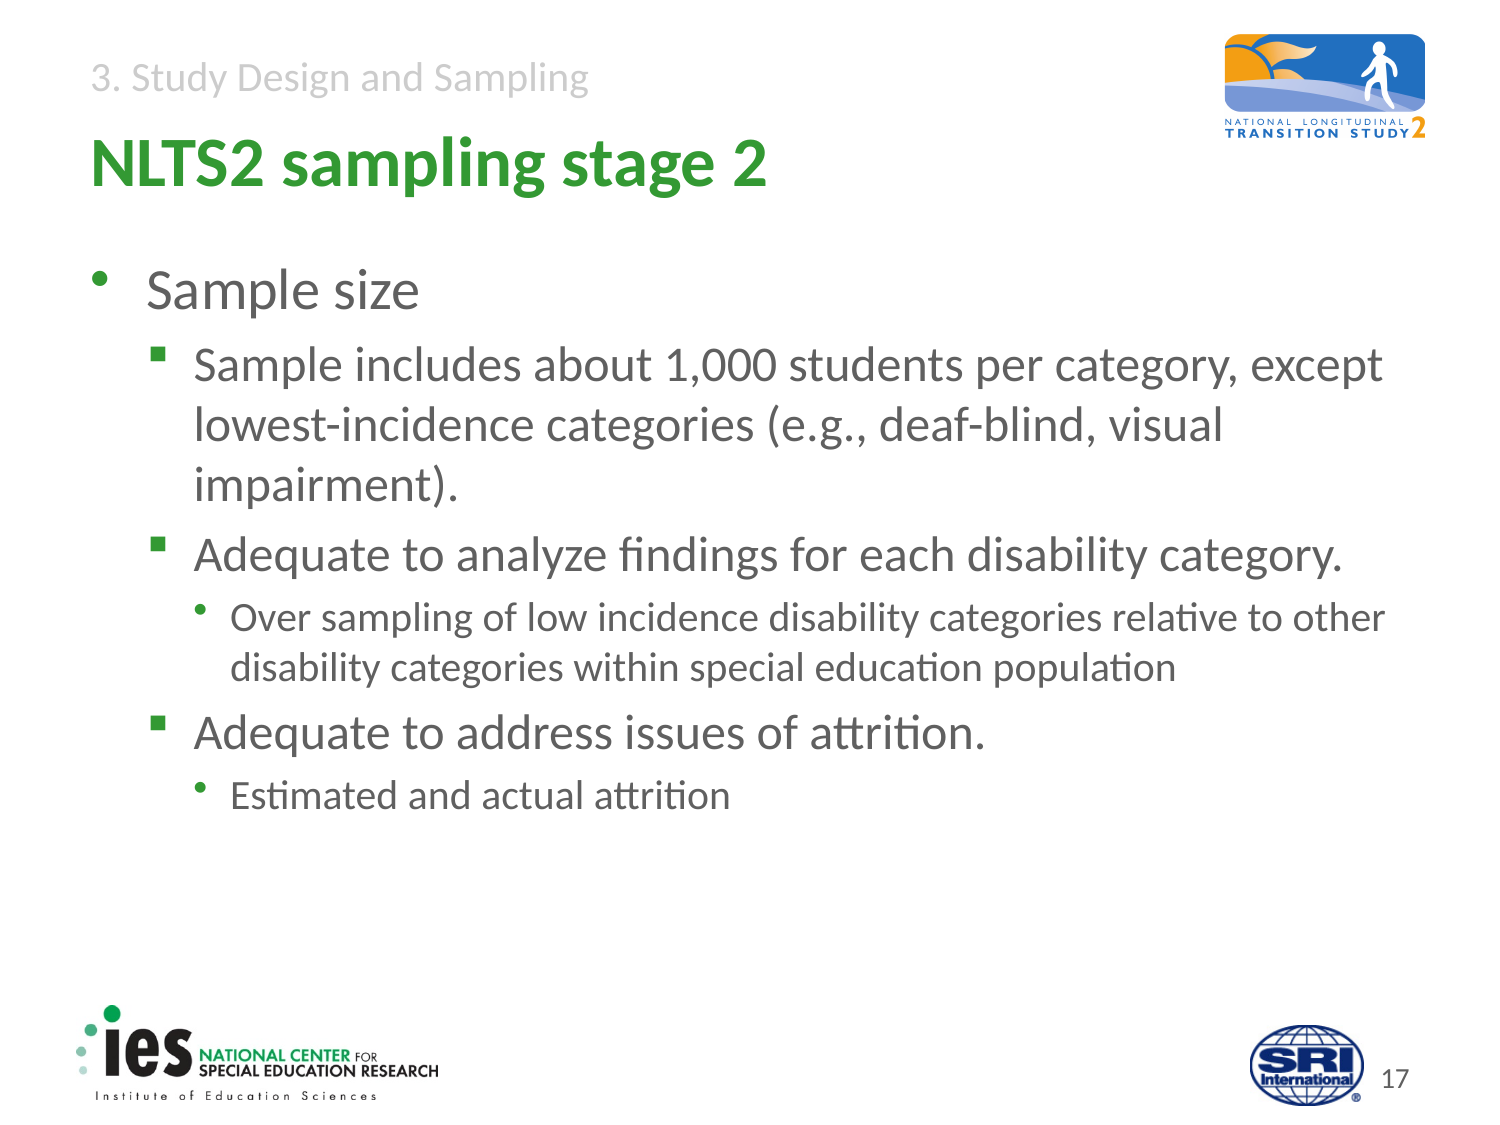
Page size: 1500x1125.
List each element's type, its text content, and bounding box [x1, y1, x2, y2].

list Sample size Sample includes about 1,000 students per category, except lowest-incidence categories (e.g., deaf-blind, visual impairment). Adequate to analyze findings for each disability category. Over sampling of low incidence disability categories relative to other disability categories within special education population Adequate to address issues of attrition. Estimated and actual attrition [74, 243, 1426, 987]
picture [76, 1005, 438, 1100]
picture [1250, 1025, 1364, 1106]
slide_number 16 [1321, 1051, 1426, 1125]
title NLTS2 sampling stage 2 [74, 90, 1426, 226]
